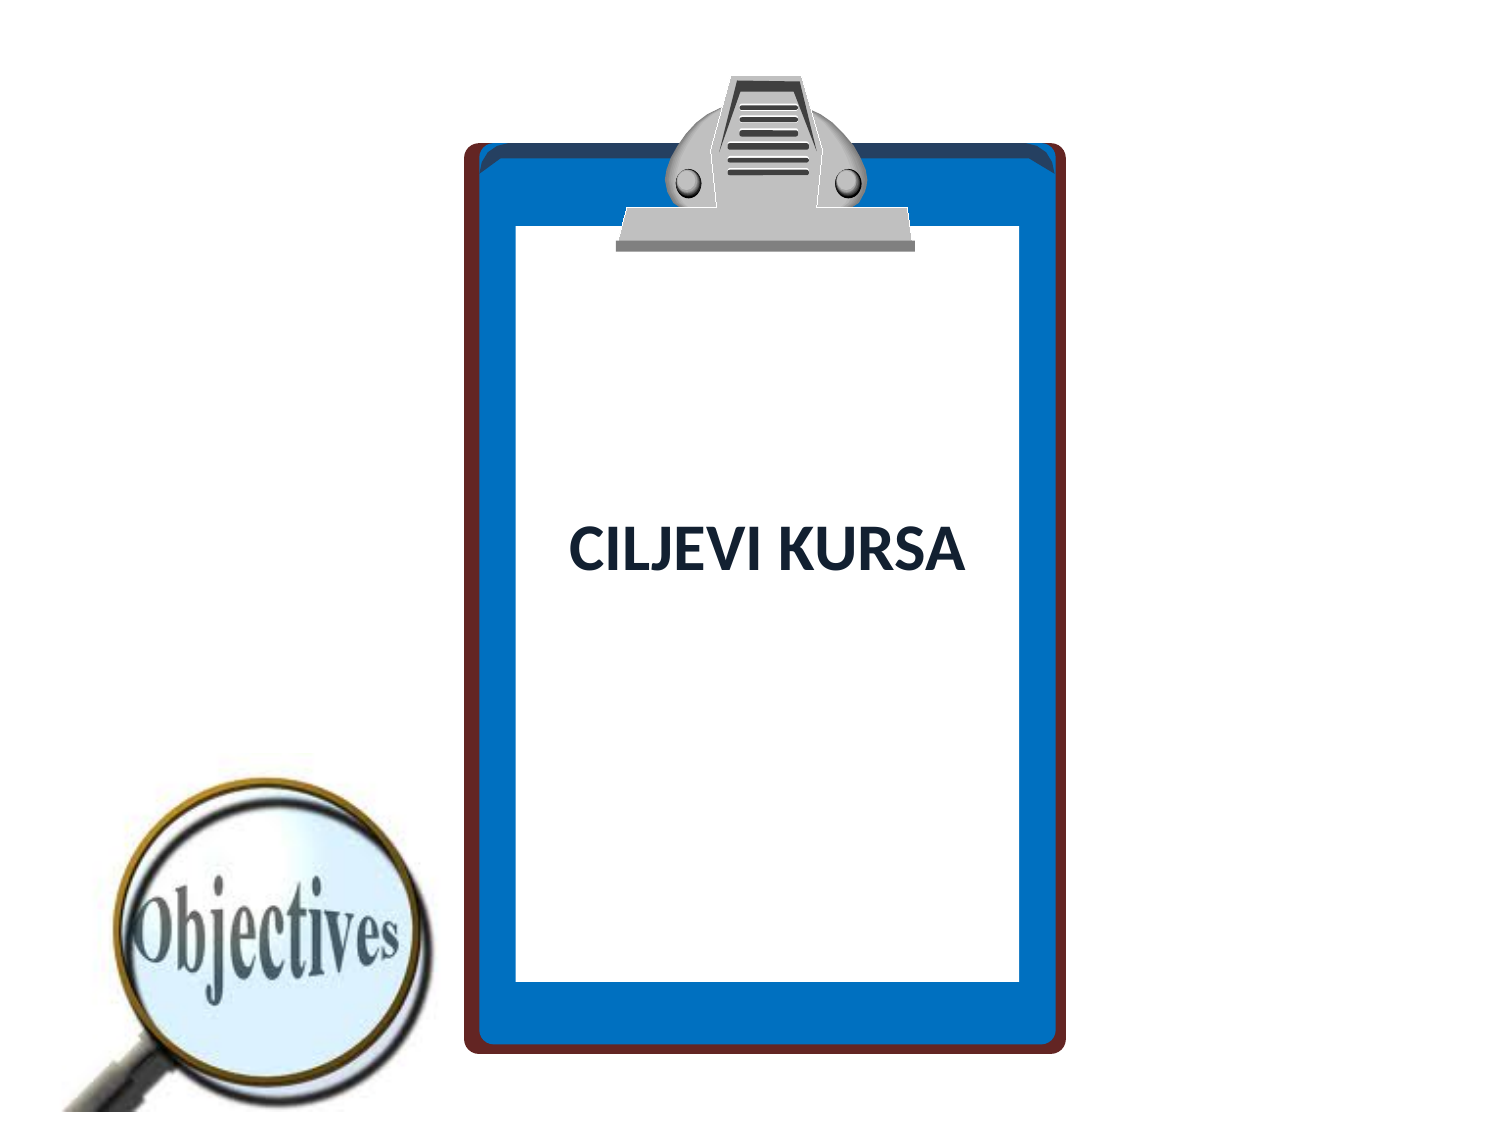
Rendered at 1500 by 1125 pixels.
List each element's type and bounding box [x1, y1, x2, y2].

picture [0, 753, 539, 1112]
text_box [463, 74, 1067, 1056]
